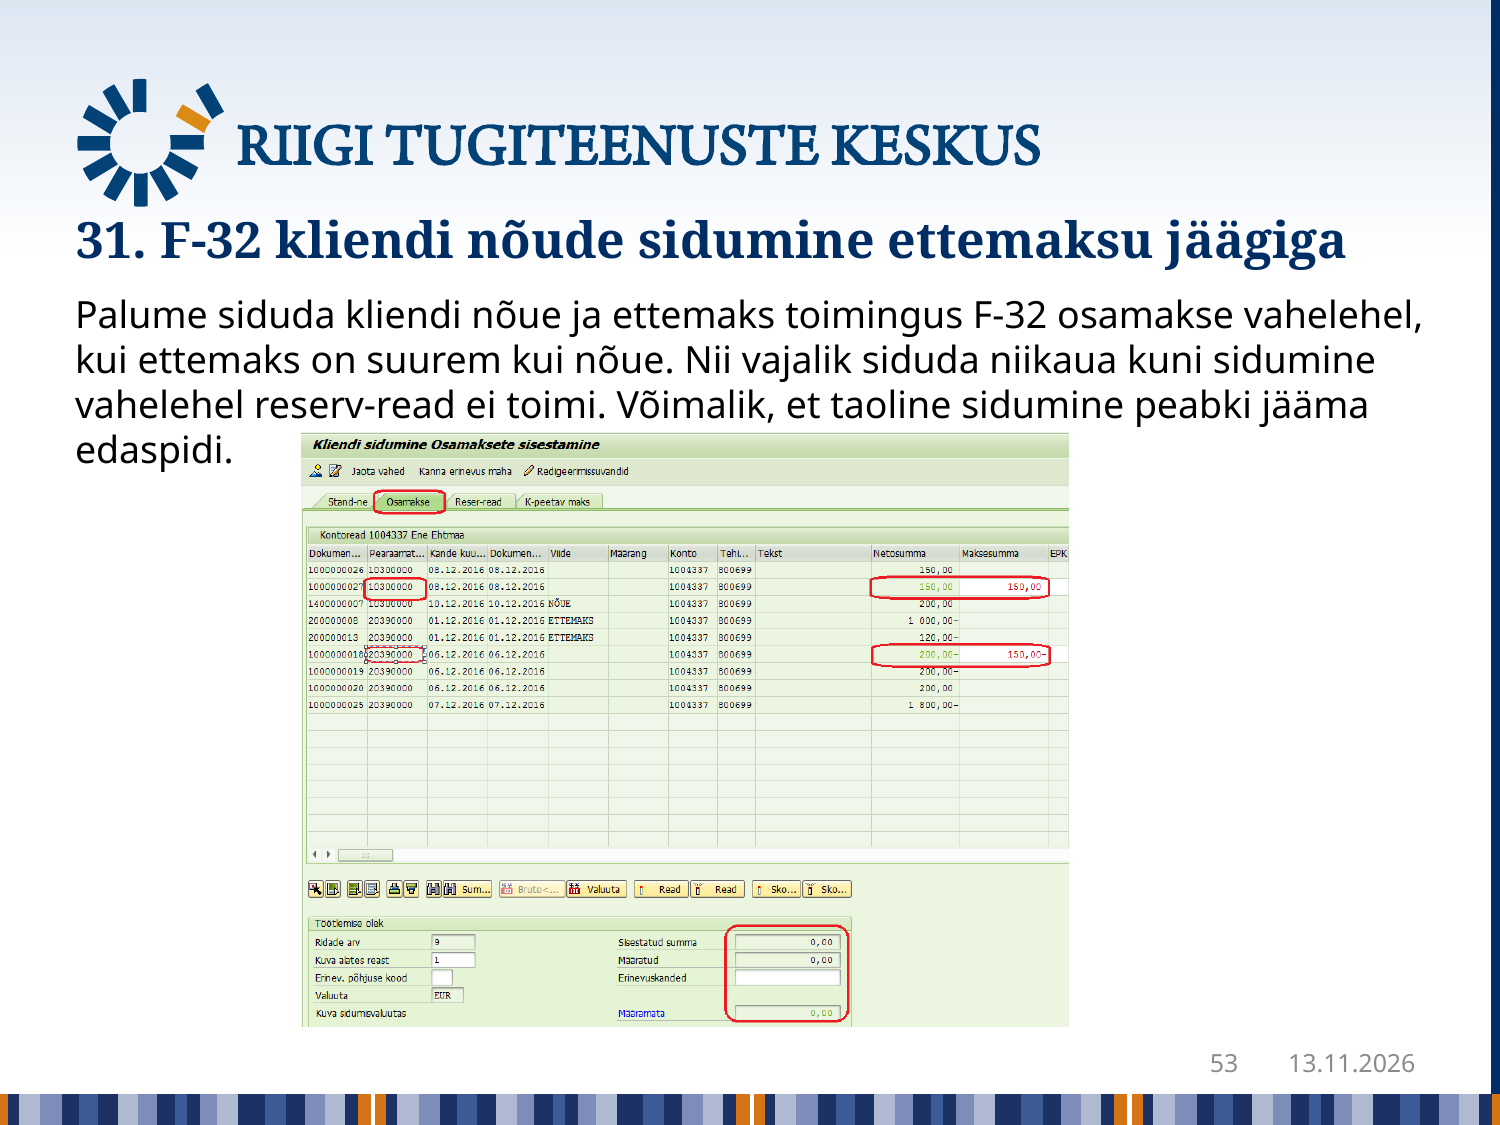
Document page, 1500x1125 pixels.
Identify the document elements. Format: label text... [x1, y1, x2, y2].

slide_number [1269, 1035, 1431, 1095]
picture [300, 432, 1070, 1027]
slide_number 53 [1139, 1035, 1254, 1095]
title 31. F-32 kliendi nõude sidumine ettemaksu jäägiga [76, 208, 1414, 278]
list Palume siduda kliendi nõue ja ettemaks toimingus F-32 osamakse vahelehel, kui ettemaks on suurem kui nõue. Nii vajalik siduda niikaua kuni sidumine vahelehel reserv-read ei toimi. Võimalik, et taoline sidumine peabki jääma edaspidi. [75, 290, 1425, 1012]
